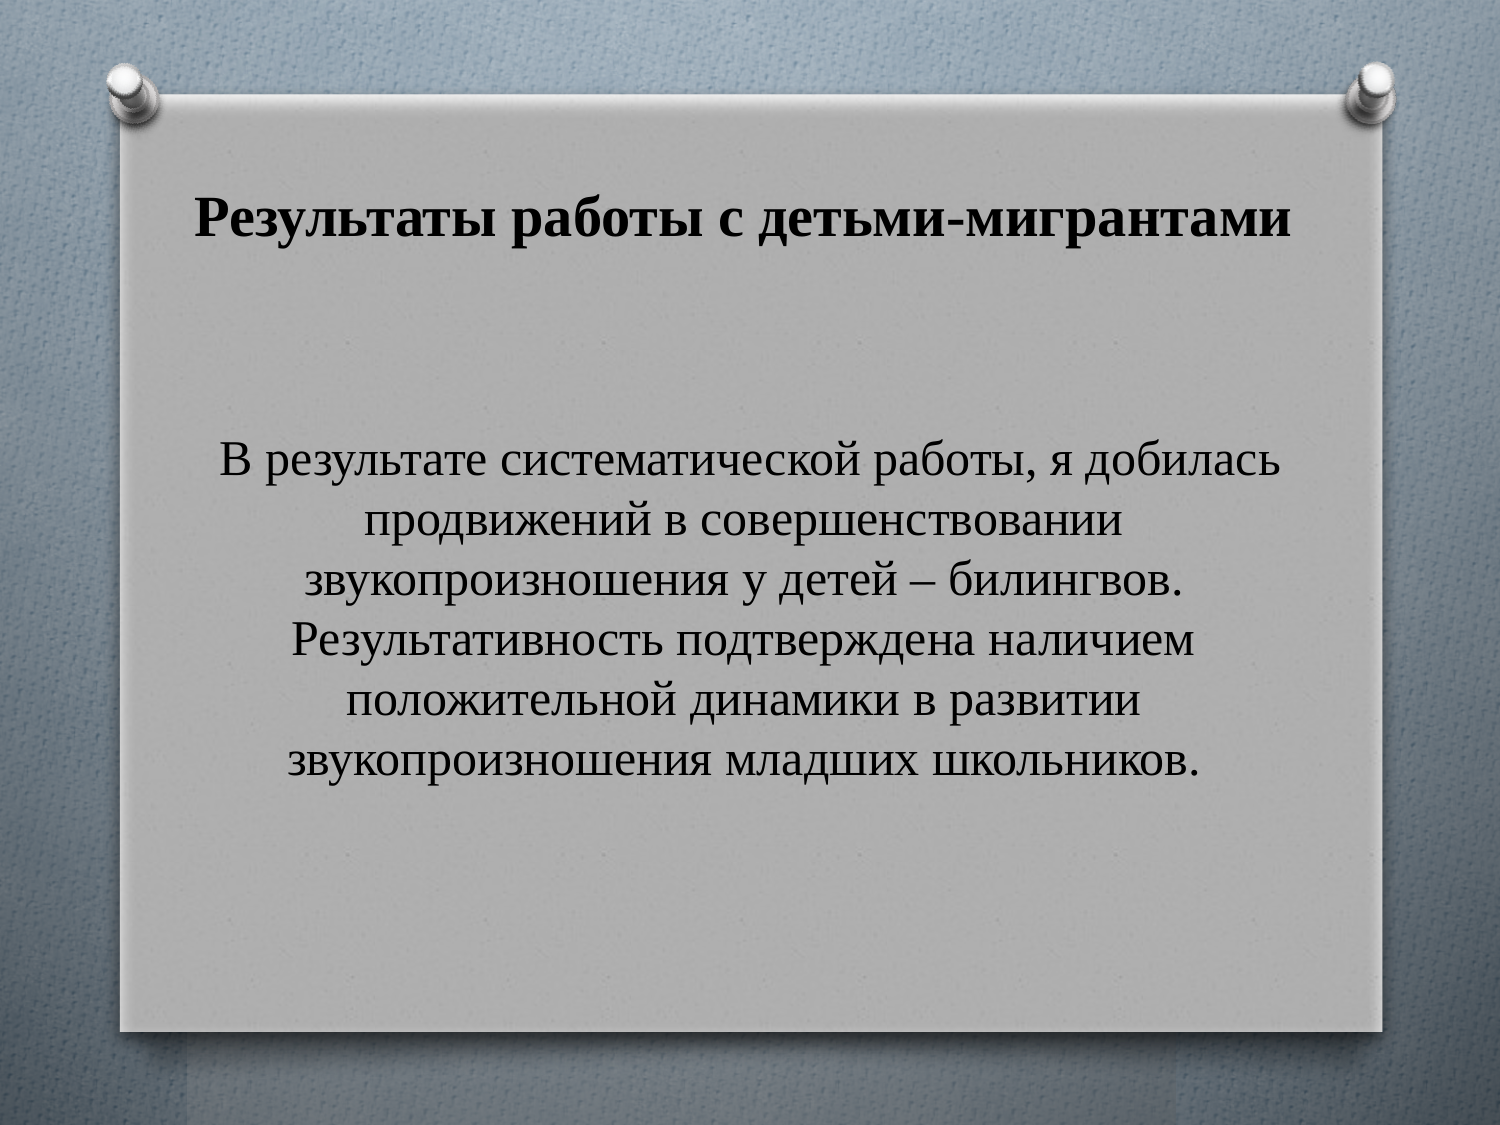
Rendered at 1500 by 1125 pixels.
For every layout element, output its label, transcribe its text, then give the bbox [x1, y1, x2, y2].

picture [75, 29, 198, 153]
picture [1317, 35, 1439, 156]
title Результаты работы с детьми-мигрантами [179, 134, 1323, 293]
list В результате систематической работы, я добилась продвижений в совершенствовании звукопроизношения у детей – билингвов. Результативность подтверждена наличием положительной динамики в развитии звукопроизношения младших школьников. [175, 347, 1313, 939]
